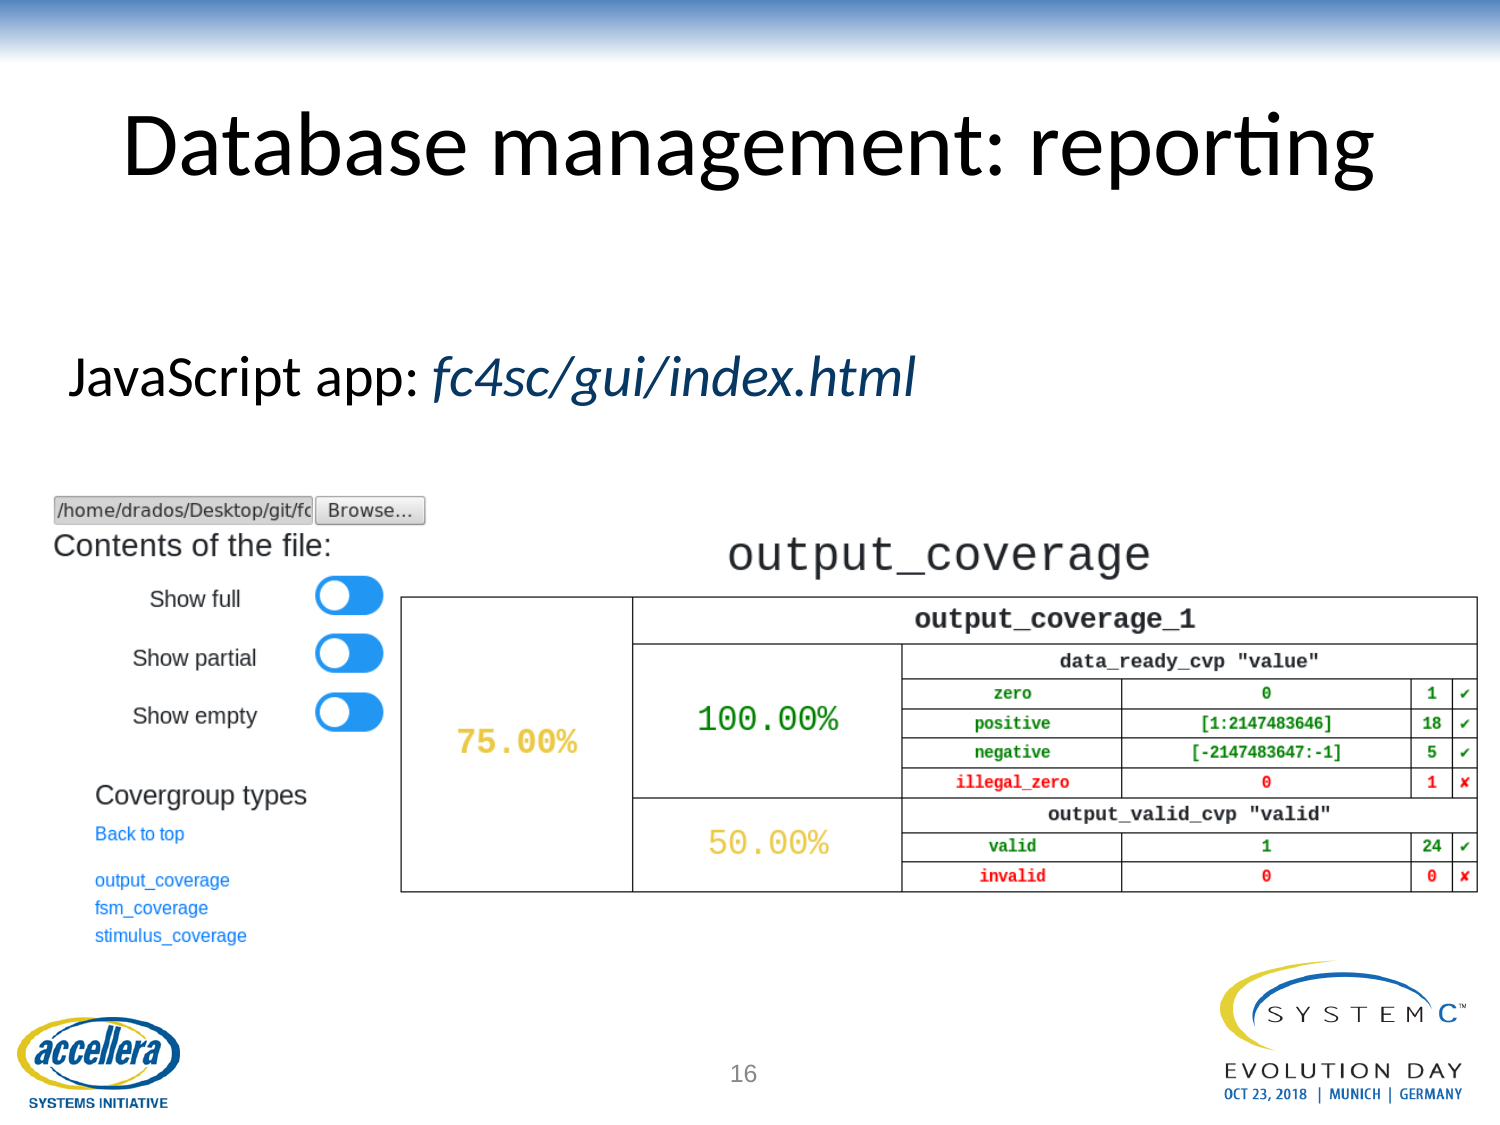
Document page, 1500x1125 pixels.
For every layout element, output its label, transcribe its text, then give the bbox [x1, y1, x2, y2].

text_box JavaScript app: fc4sc/gui/index.html [53, 312, 1426, 436]
picture [1211, 957, 1474, 1111]
slide_number ‹#› [600, 1042, 888, 1103]
picture [52, 494, 1486, 949]
picture [17, 1017, 180, 1108]
title Database management: reporting [75, 45, 1425, 233]
